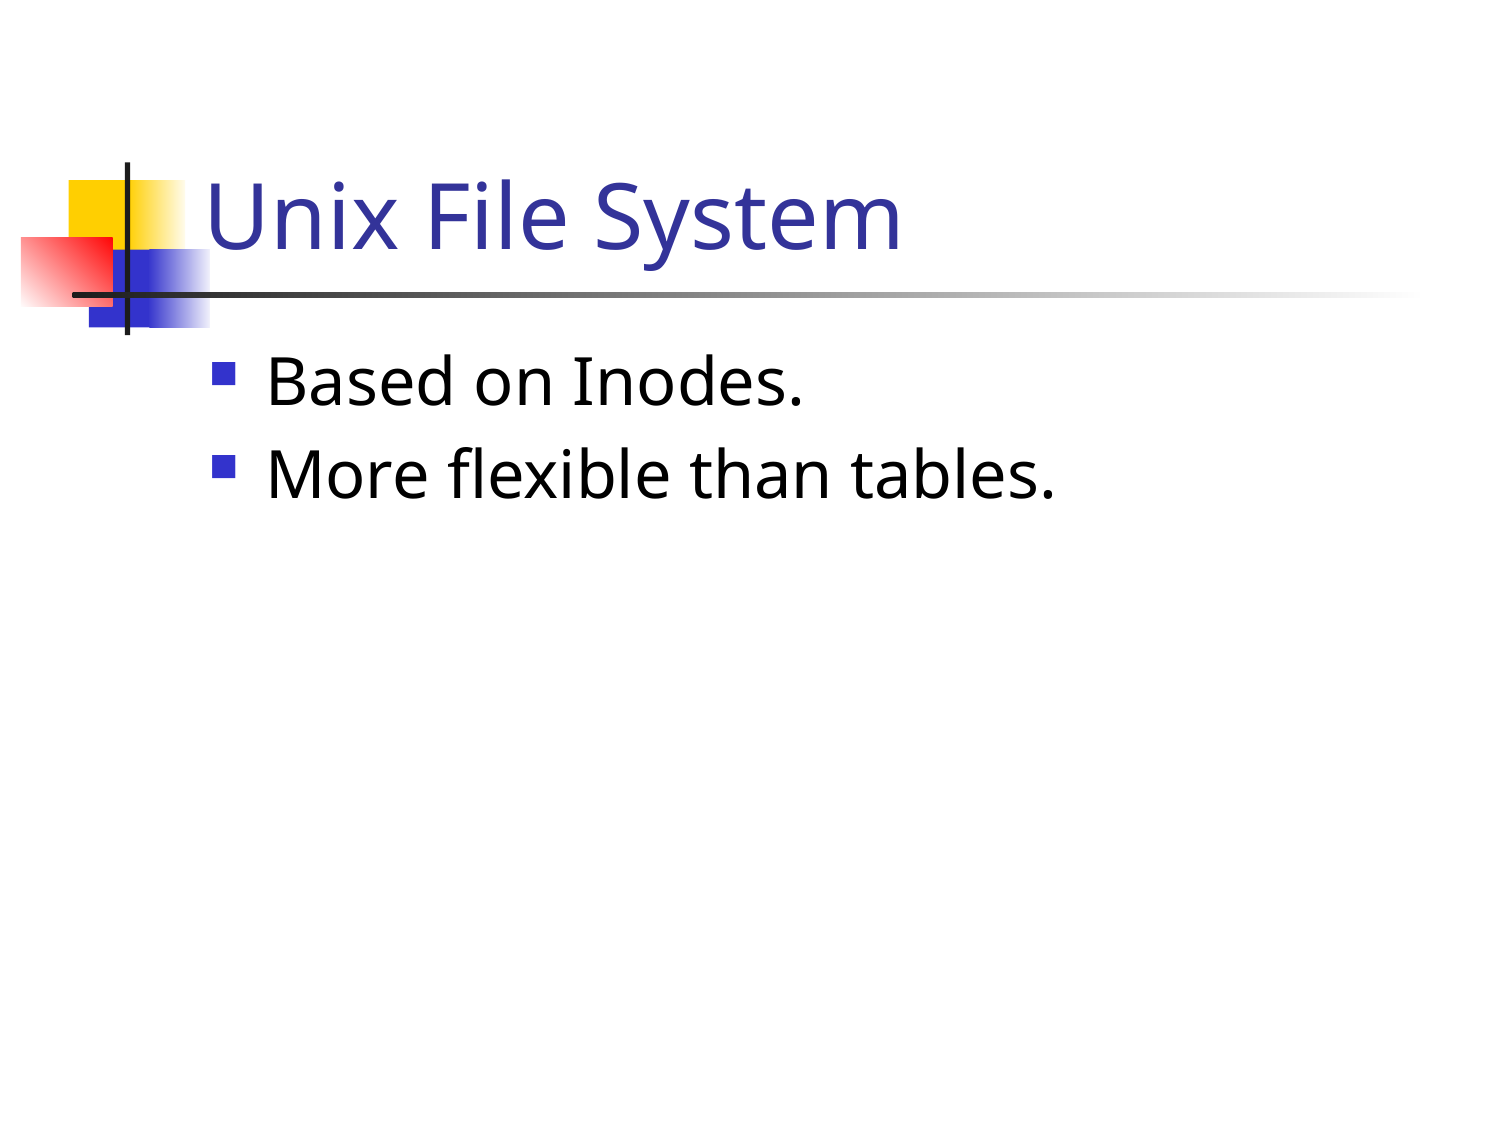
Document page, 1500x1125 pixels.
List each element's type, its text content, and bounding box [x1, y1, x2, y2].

title Unix File System [188, 34, 1468, 276]
list Based on Inodes. More flexible than tables. [193, 330, 1470, 1007]
